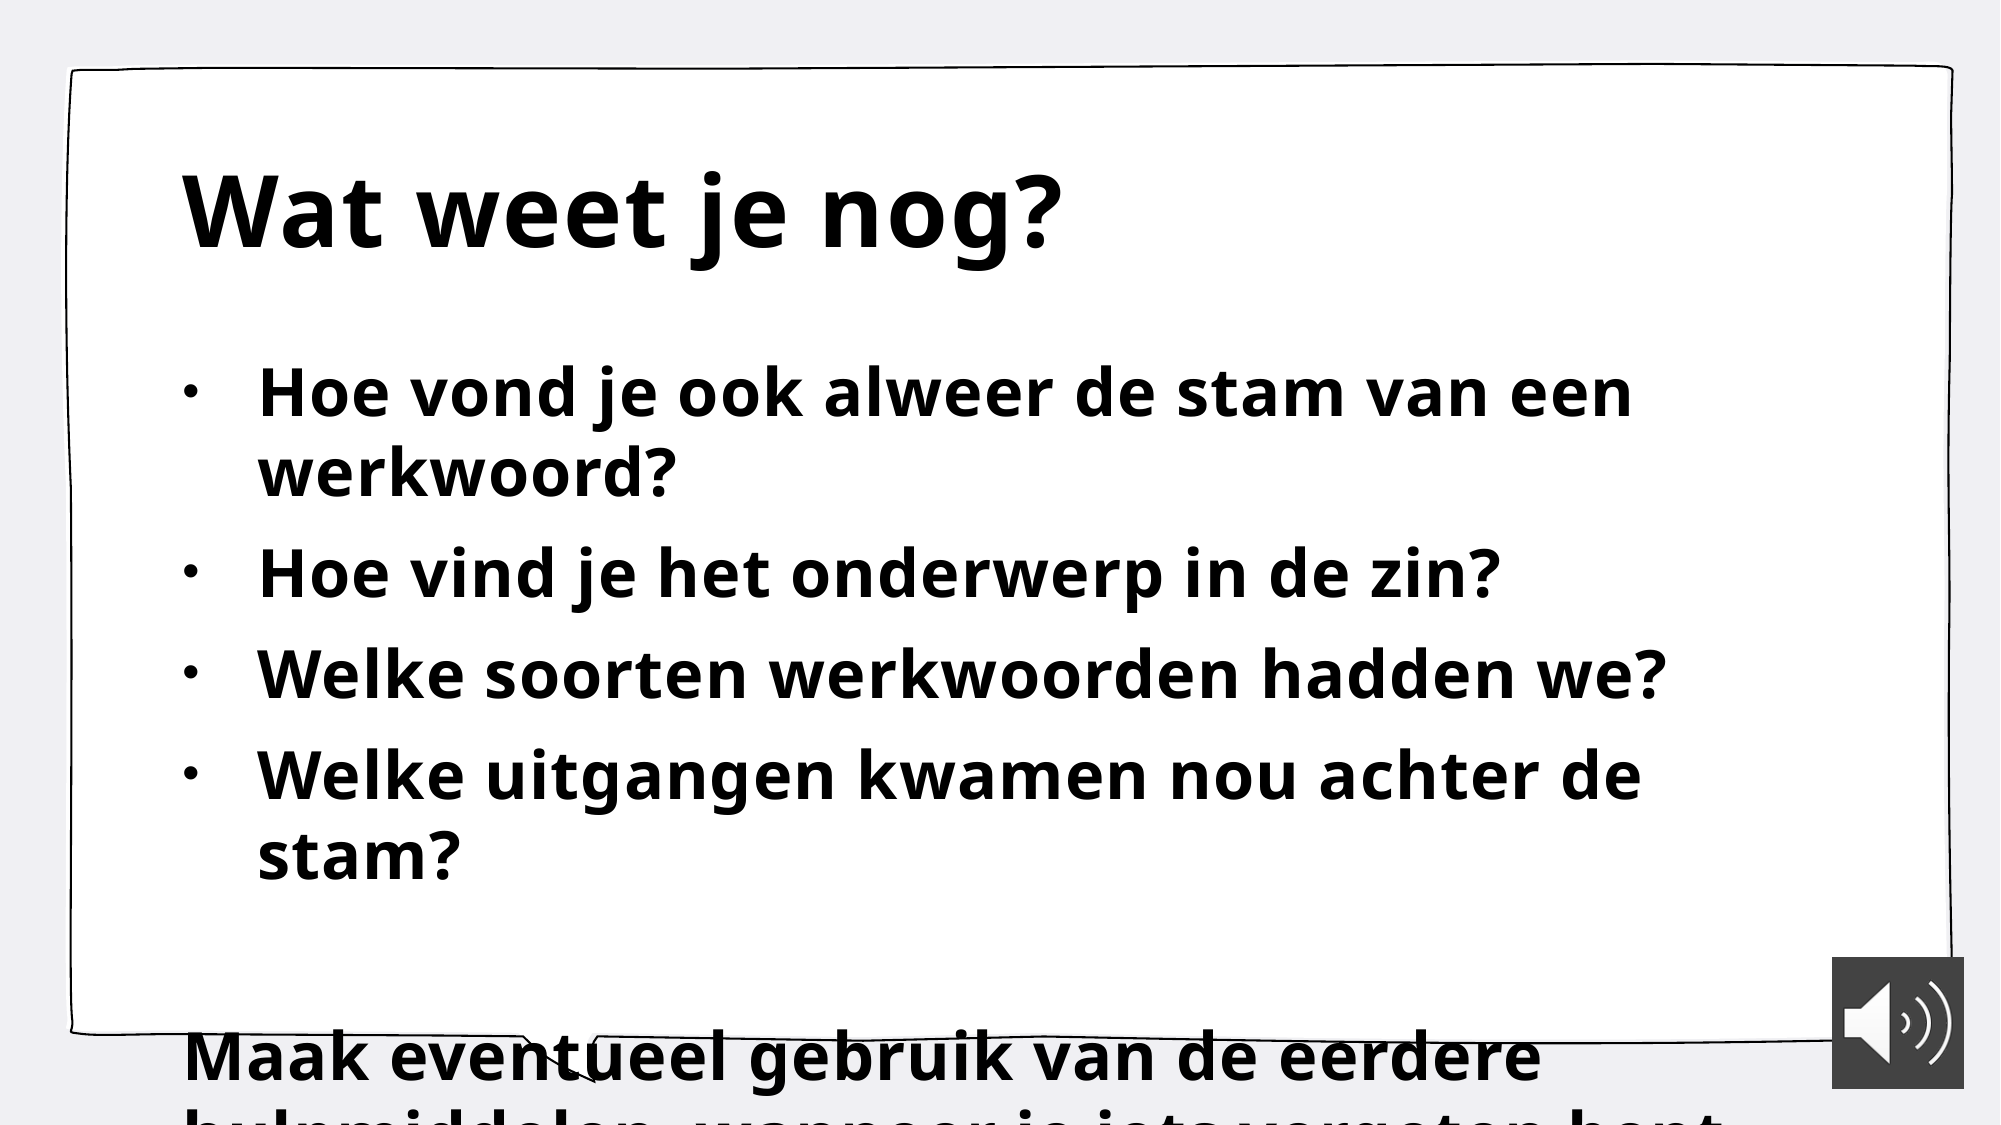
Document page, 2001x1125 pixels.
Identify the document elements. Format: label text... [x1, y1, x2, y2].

picture [1831, 956, 1965, 1090]
list Hoe vond je ook alweer de stam van een werkwoord? Hoe vind je het onderwerp in de zin? Welke soorten werkwoorden hadden we? Welke uitgangen kwamen nou achter de stam? Maak eventueel gebruik van de eerdere hulpmiddelen, wanneer je iets vergeten bent. [167, 342, 1863, 971]
title Wat weet je nog? [167, 91, 1863, 324]
